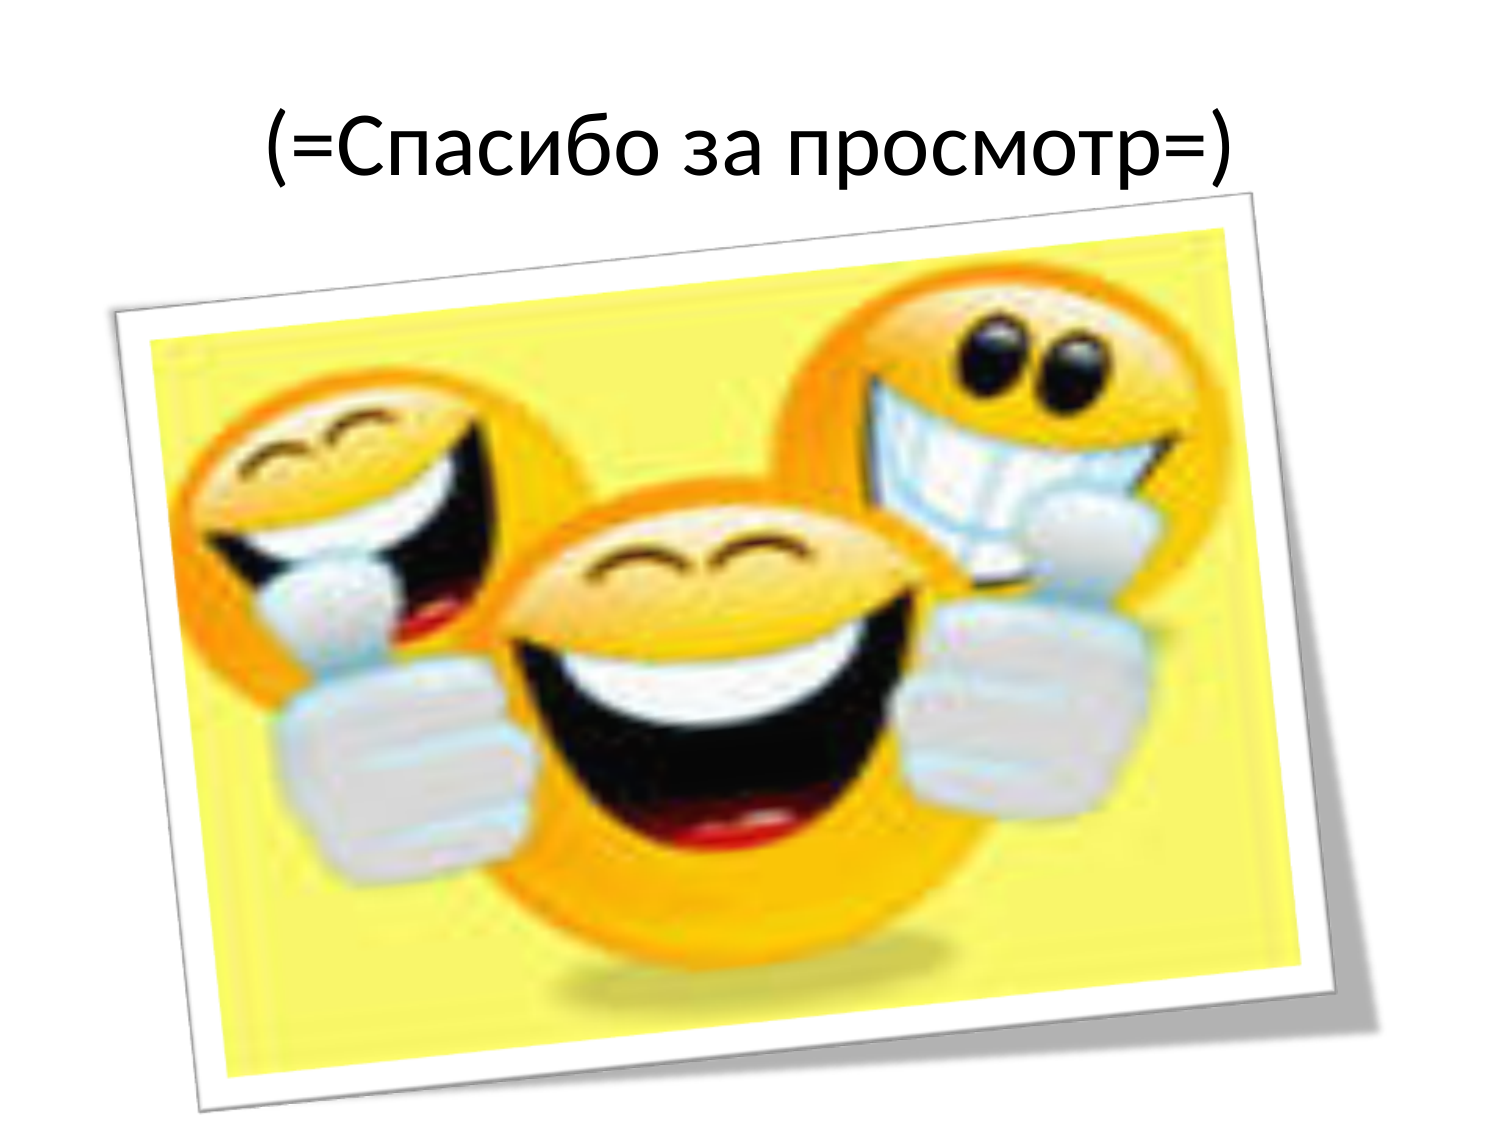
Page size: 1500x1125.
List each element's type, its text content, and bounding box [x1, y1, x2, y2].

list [94, 170, 1395, 1125]
title (=Спасибо за просмотр=) [74, 44, 1426, 233]
